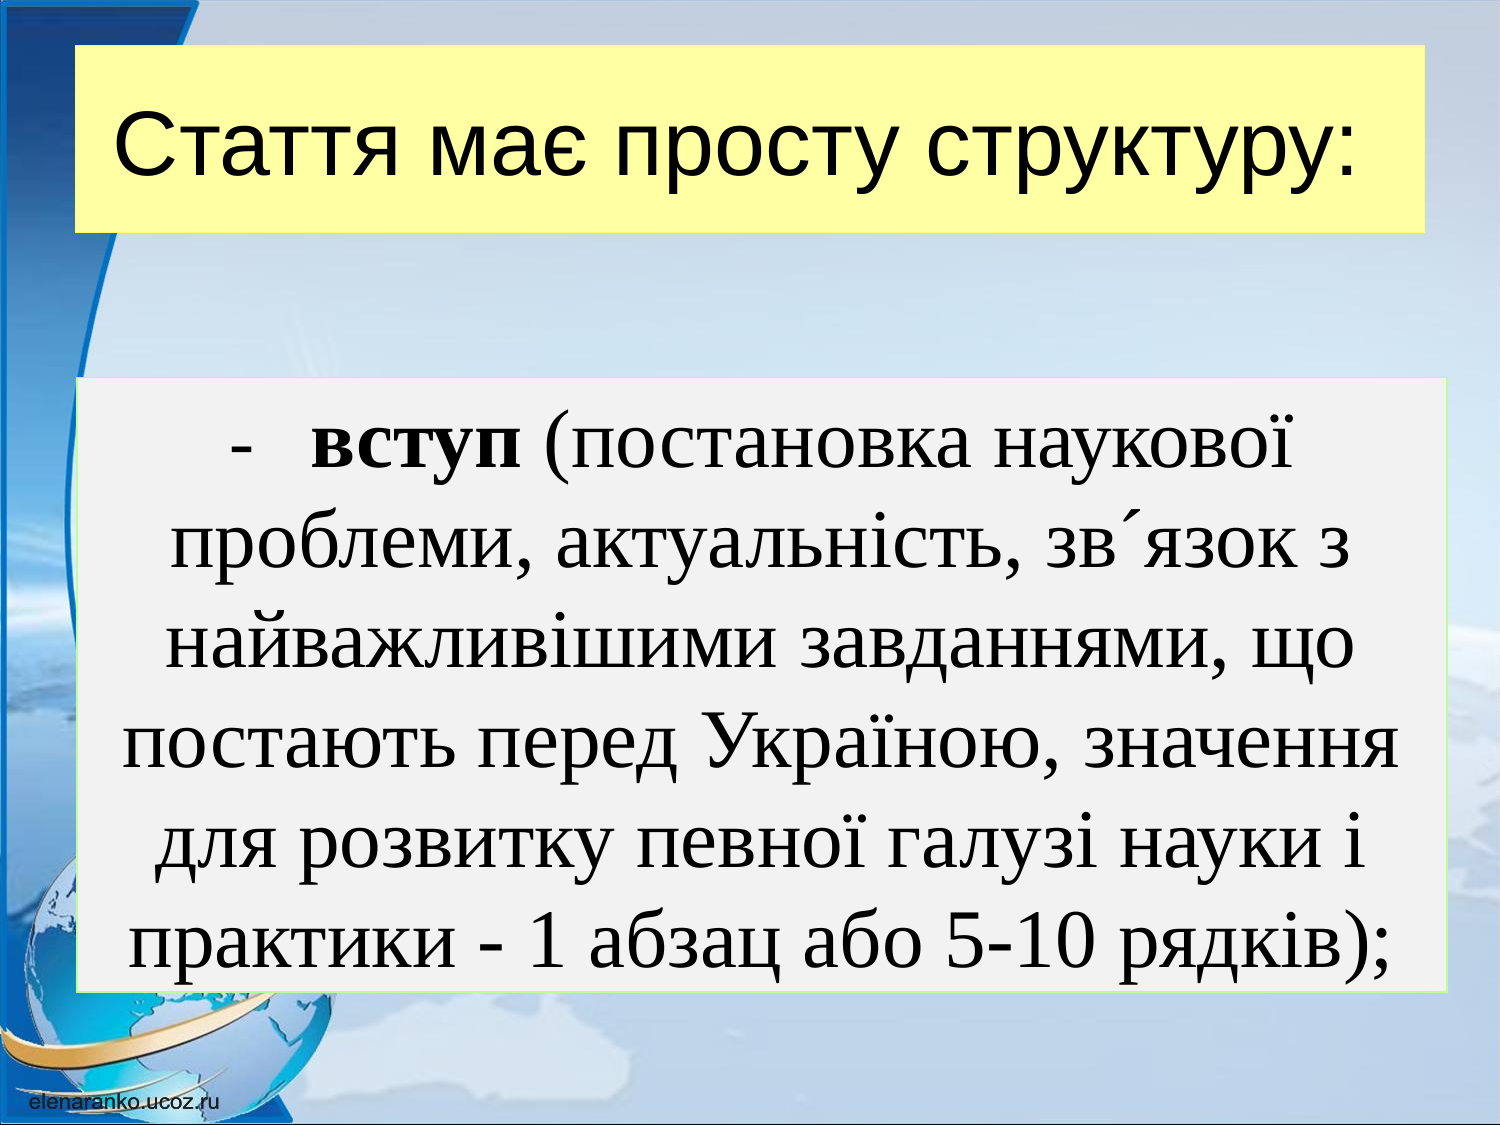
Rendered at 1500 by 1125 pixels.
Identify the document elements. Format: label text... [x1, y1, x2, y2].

text_box - вступ (постановка наукової проблеми, актуальність, зв´язок з найважливішими завданнями, що постають перед Україною, значення для розвитку певної галузі науки і практики - 1 абзац або 5-10 рядків); [76, 377, 1447, 992]
picture [0, 0, 1500, 1125]
title Стаття має просту структуру: [75, 45, 1425, 233]
